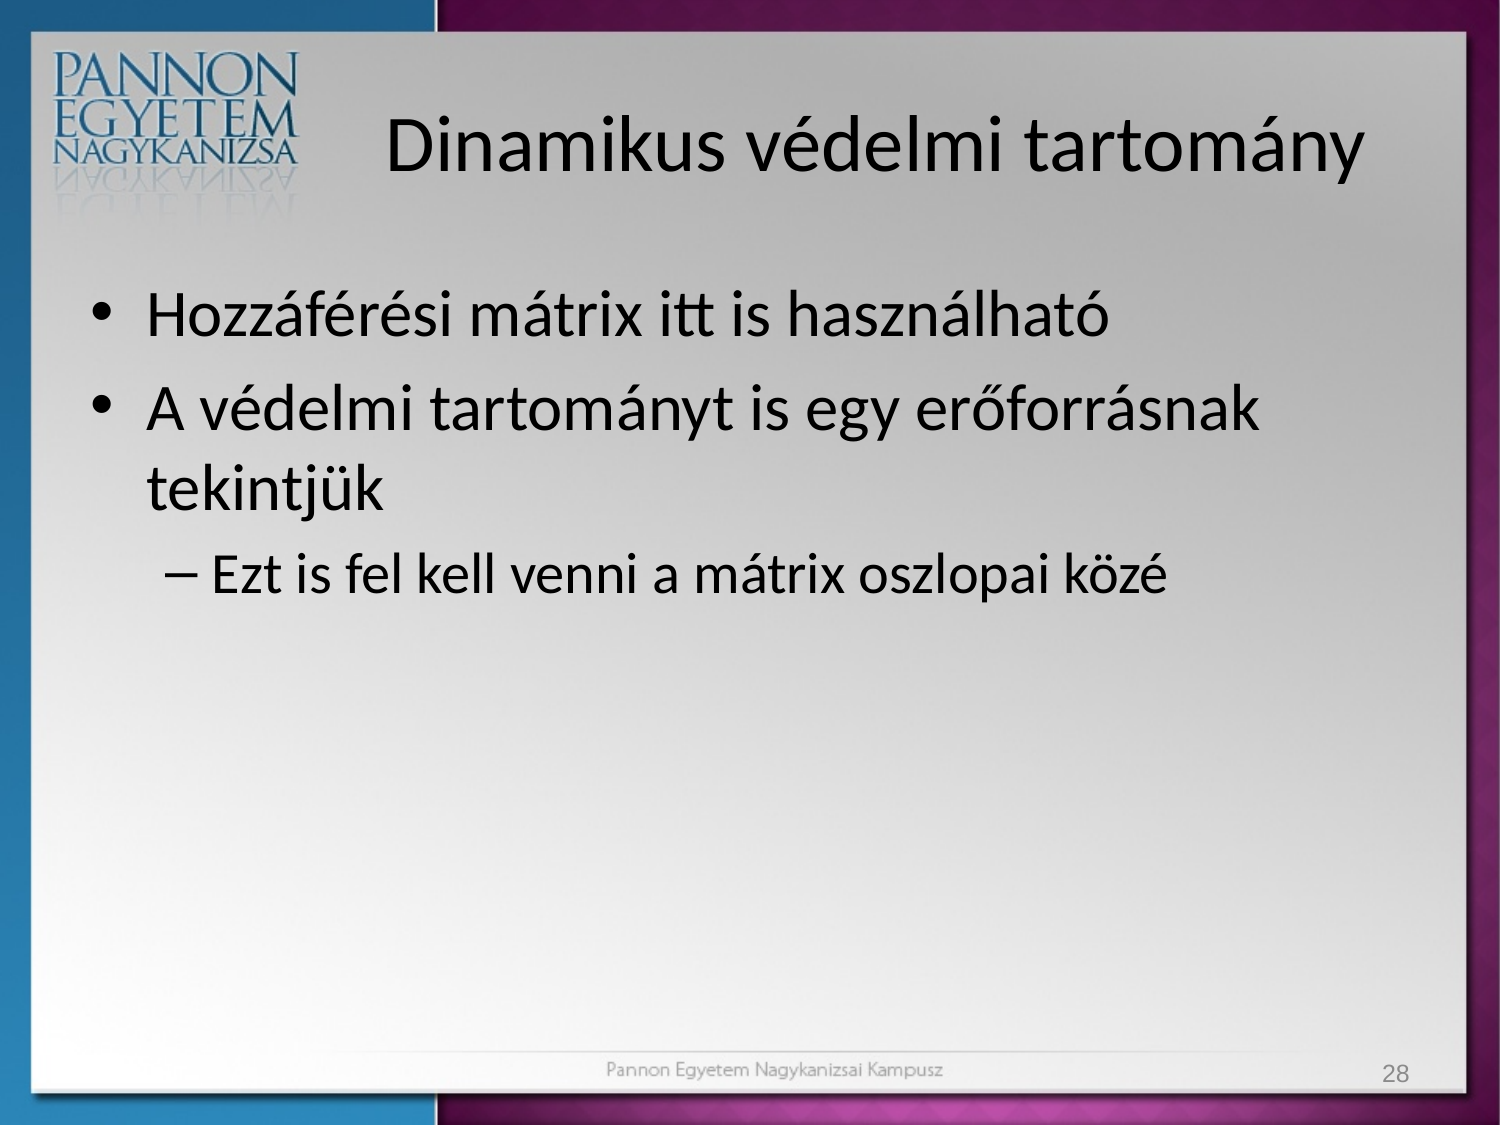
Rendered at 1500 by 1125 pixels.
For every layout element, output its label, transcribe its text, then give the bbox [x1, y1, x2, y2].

title Dinamikus védelmi tartomány [328, 45, 1425, 233]
list Hozzáférési mátrix itt is használható A védelmi tartományt is egy erőforrásnak tekintjük Ezt is fel kell venni a mátrix oszlopai közé [75, 262, 1425, 1038]
picture [0, 0, 1500, 1125]
slide_number 28 [1074, 1042, 1425, 1103]
